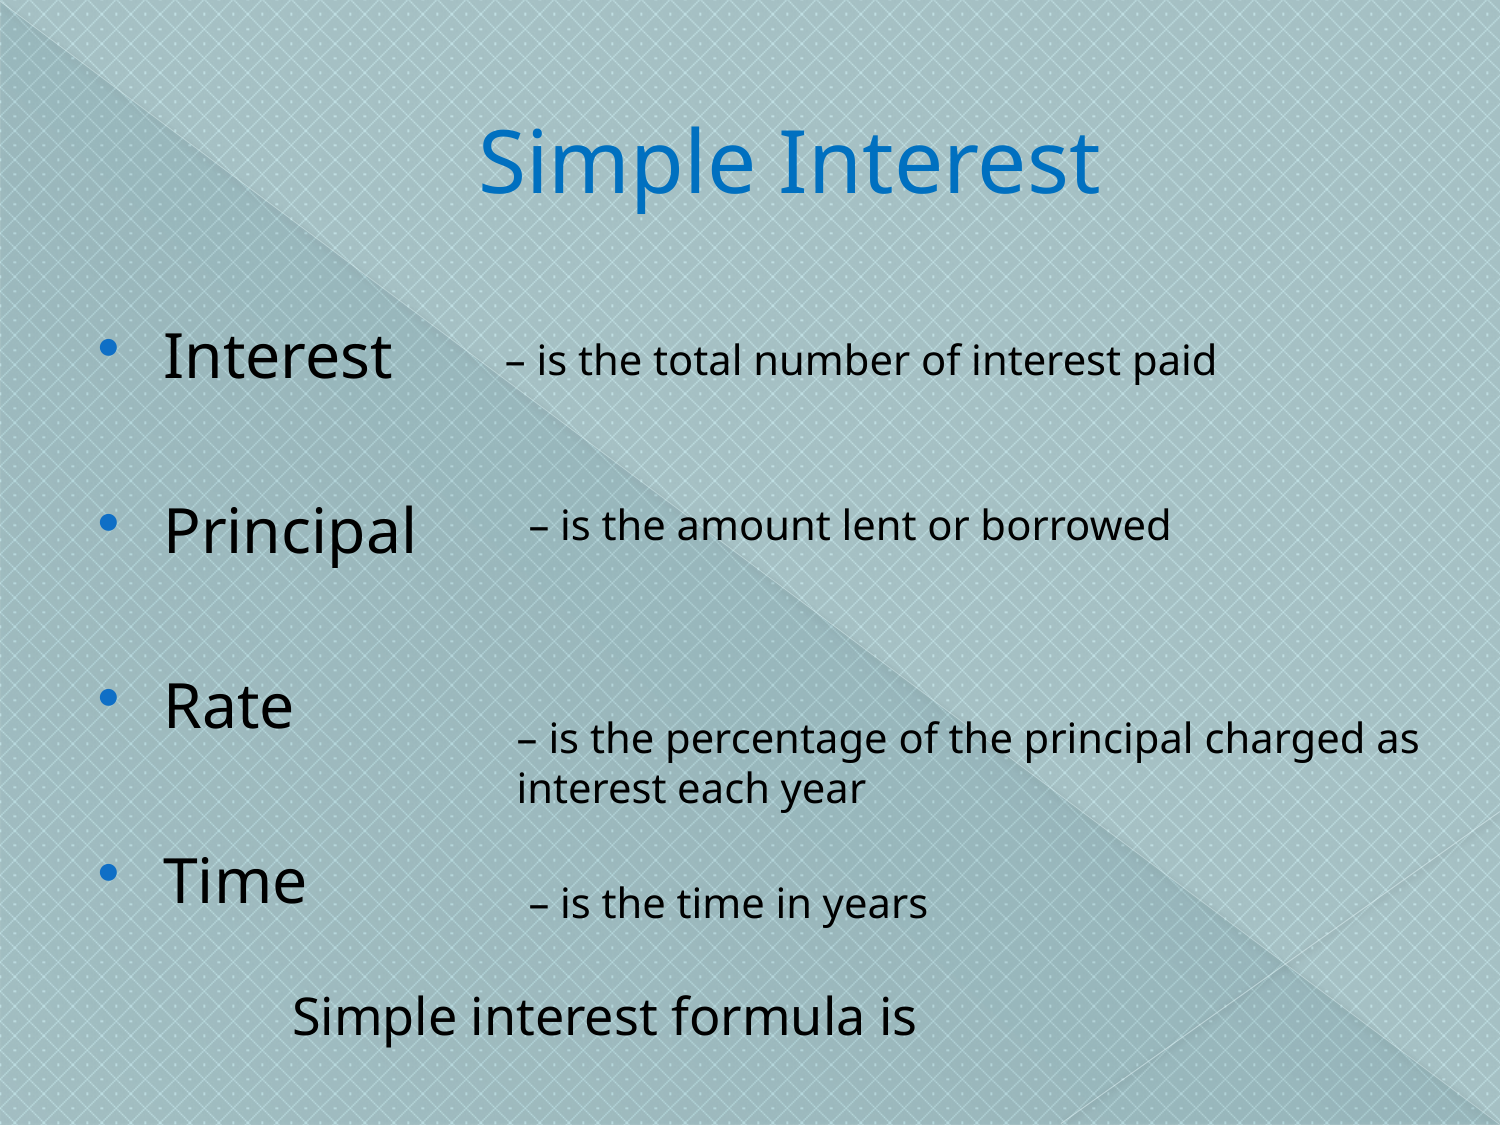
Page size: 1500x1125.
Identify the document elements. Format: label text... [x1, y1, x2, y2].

text_box – is the time in years [513, 869, 1424, 935]
title Simple Interest [75, 43, 1425, 274]
list Interest Principal Rate Time [75, 308, 479, 1059]
text_box – is the total number of interest paid [490, 326, 1424, 392]
text_box – is the percentage of the principal charged as interest each year [501, 704, 1447, 819]
text_box – is the amount lent or borrowed [513, 491, 1412, 557]
